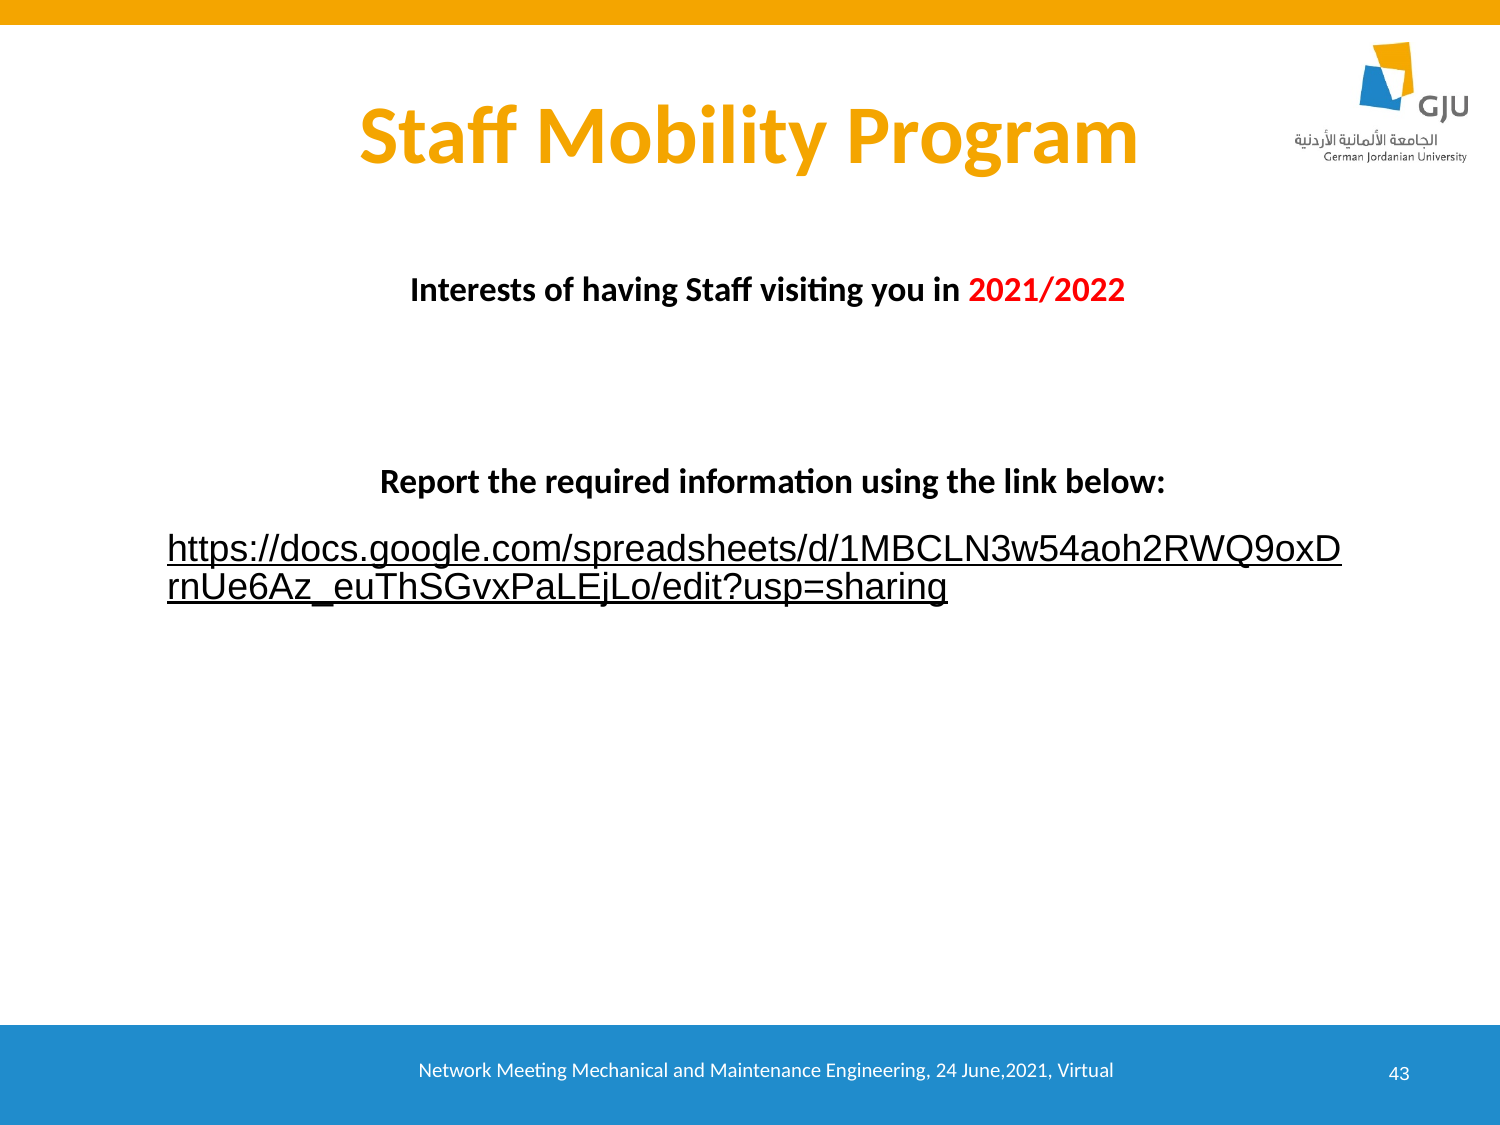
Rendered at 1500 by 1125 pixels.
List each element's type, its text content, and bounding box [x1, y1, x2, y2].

text_box Report the required information using the link below: [352, 451, 1194, 517]
text_box Staff Mobility Program [74, 45, 1425, 233]
text_box https://docs.google.com/spreadsheets/d/1MBCLN3w54aoh2RWQ9oxDrnUe6Az_euThSGvxPaLEjLo/edit?usp=sharing [152, 516, 1361, 622]
picture [0, 0, 1500, 25]
picture [1295, 42, 1468, 163]
list Interests of having Staff visiting you in 2021/2022 [385, 259, 1151, 325]
footer Network Meeting Mechanical and Maintenance Engineering, 24 June,2021, Virtual [320, 1051, 1213, 1112]
slide_number 43 [1258, 1042, 1425, 1103]
